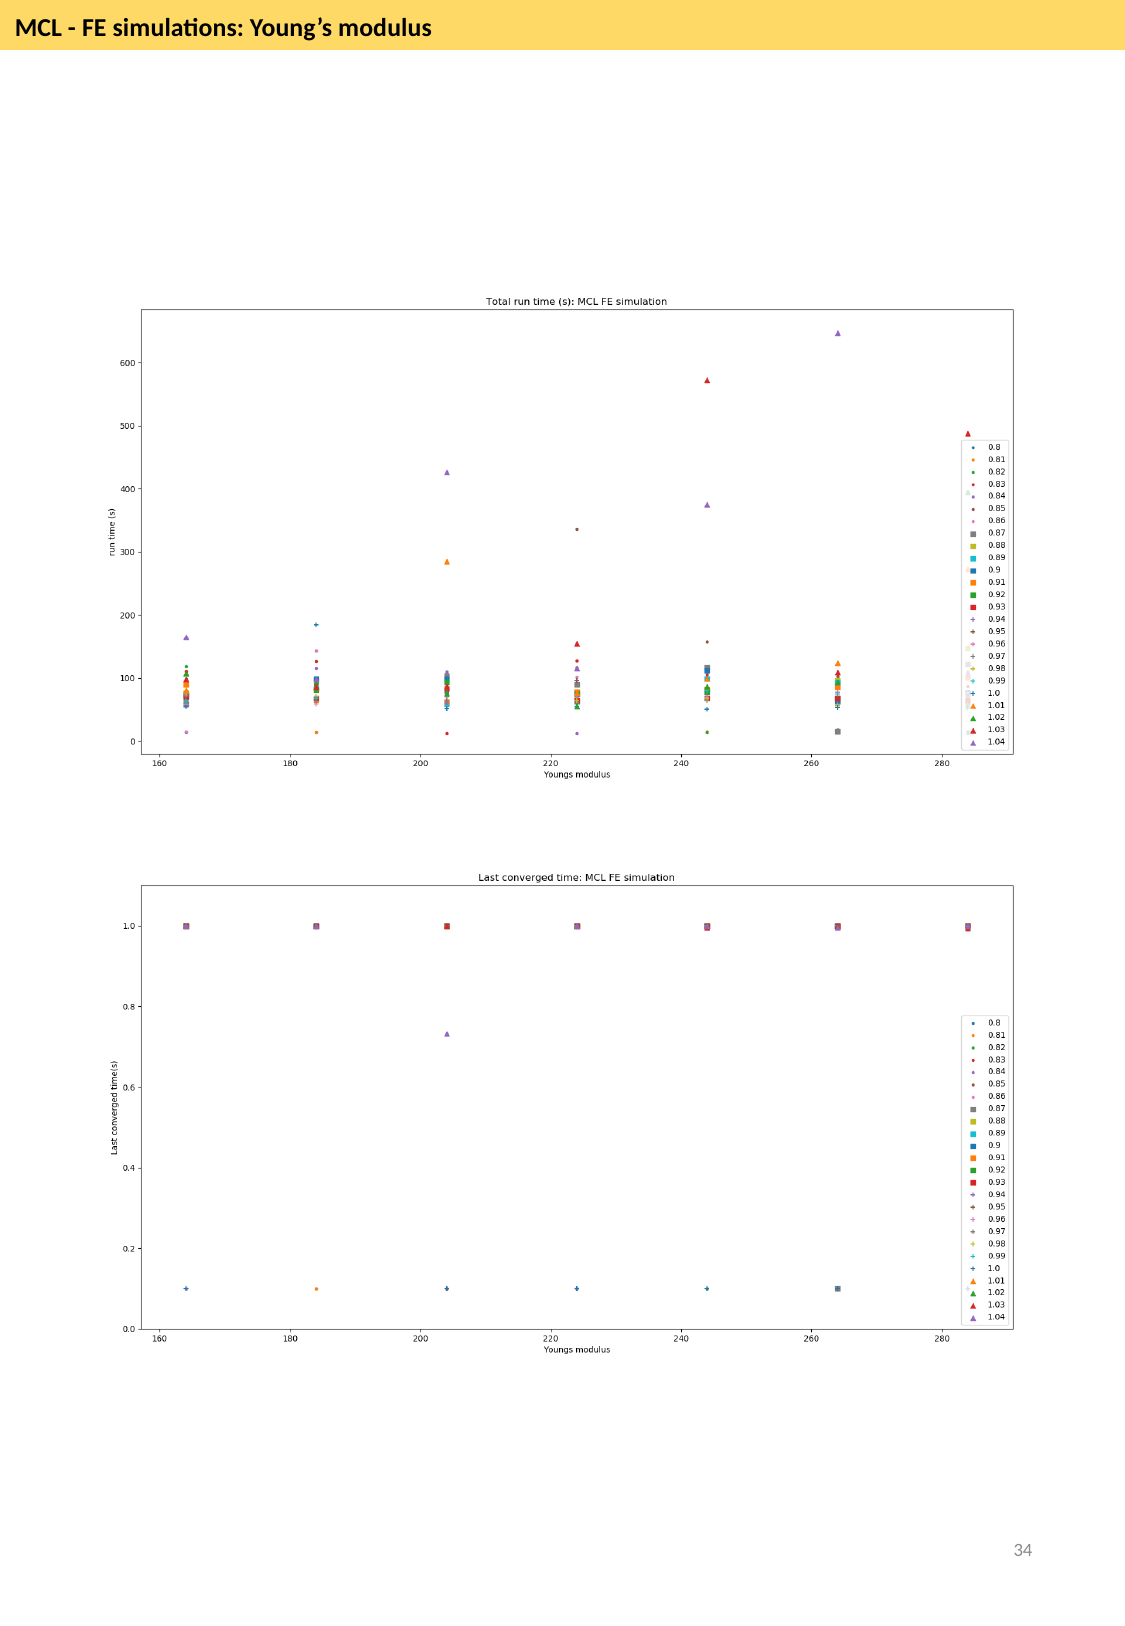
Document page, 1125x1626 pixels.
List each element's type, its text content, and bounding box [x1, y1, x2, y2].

slide_number 34 [794, 1506, 1048, 1593]
text_box [0, 0, 1125, 51]
picture [0, 240, 1125, 1393]
text_box MCL - FE simulations: Young’s modulus [0, 3, 785, 50]
